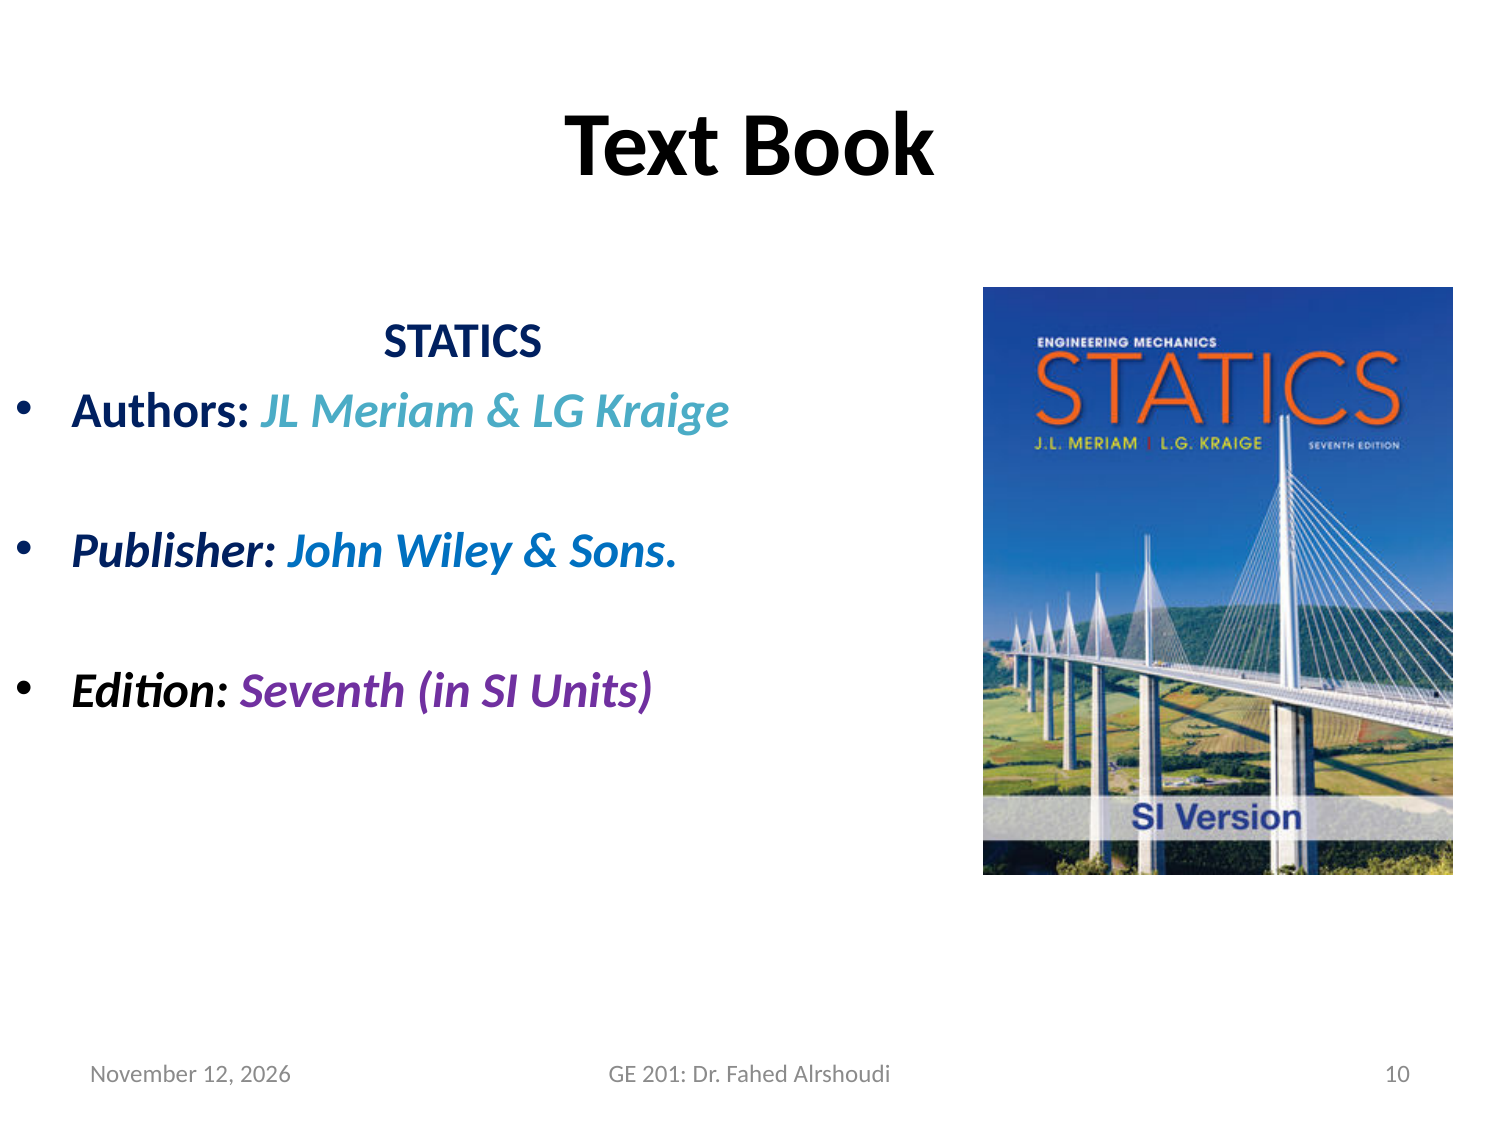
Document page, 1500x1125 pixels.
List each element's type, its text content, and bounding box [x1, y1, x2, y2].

title Text Book [75, 45, 1425, 233]
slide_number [75, 1042, 425, 1103]
slide_number 10 [1074, 1042, 1425, 1103]
list STATICS Authors: JL Meriam & LG Kraige Publisher: John Wiley & Sons. Edition: Seventh (in SI Units) [0, 299, 938, 775]
picture [983, 287, 1453, 876]
footer GE 201: Dr. Fahed Alrshoudi [512, 1042, 988, 1103]
